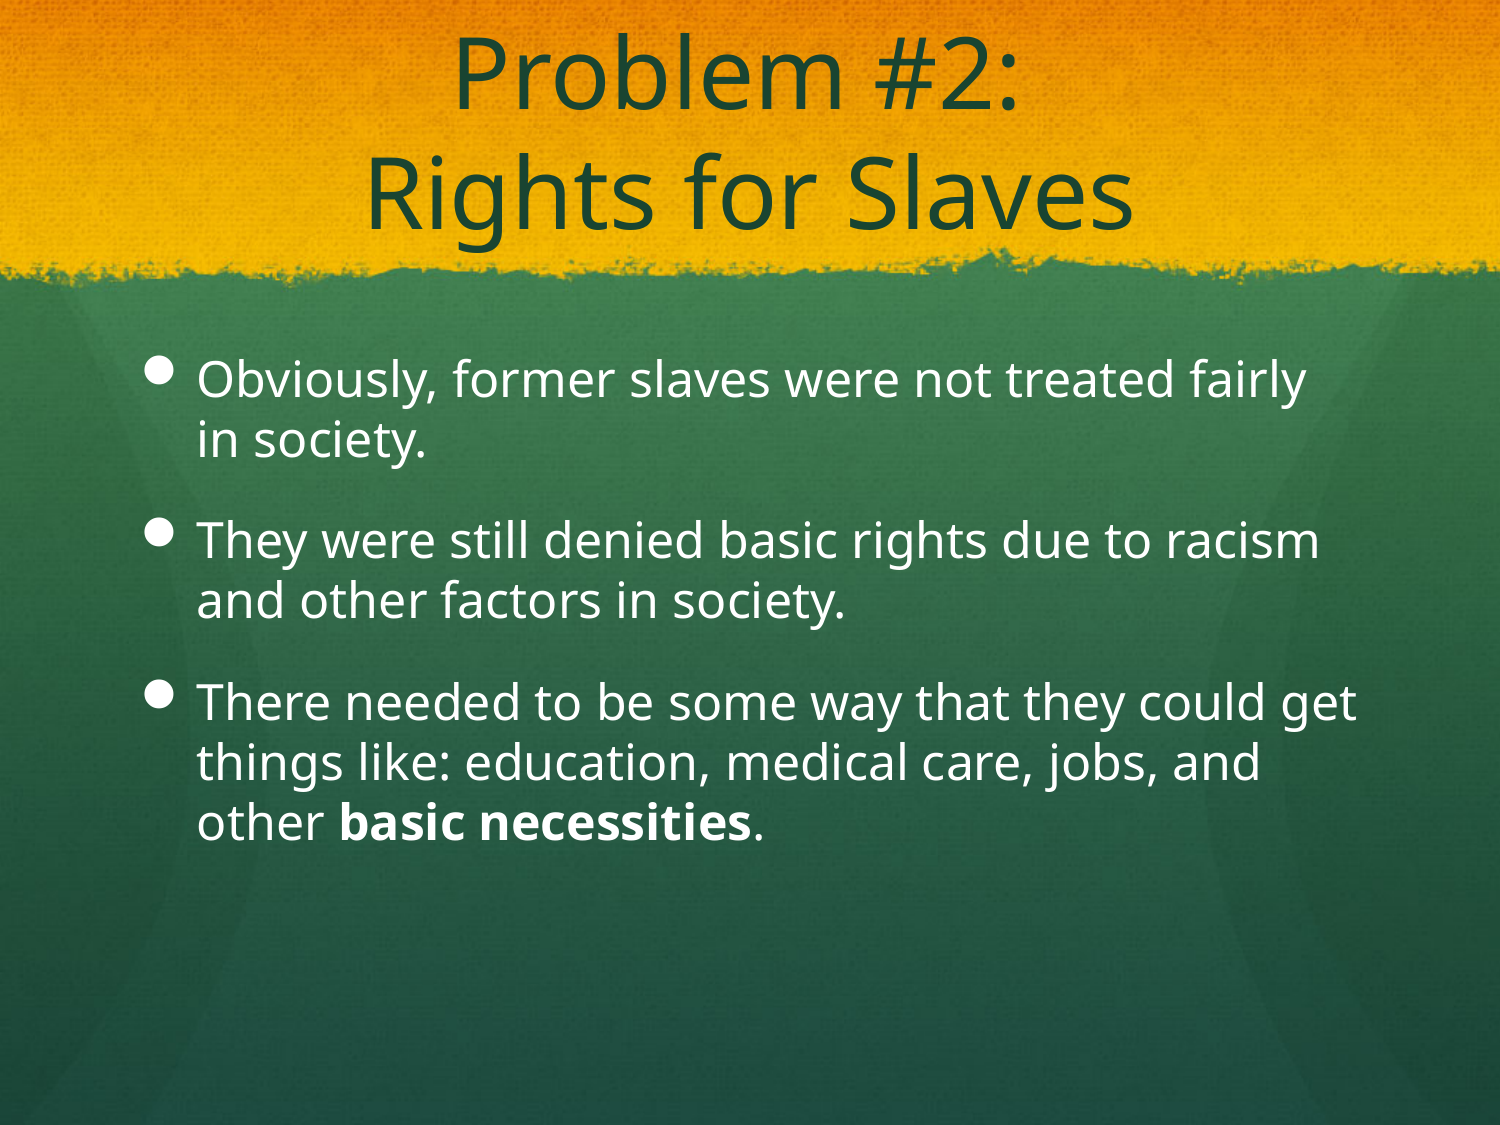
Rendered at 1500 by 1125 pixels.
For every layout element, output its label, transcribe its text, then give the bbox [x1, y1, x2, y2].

picture [0, 0, 1500, 1125]
list Obviously, former slaves were not treated fairly in society. They were still denied basic rights due to racism and other factors in society. There needed to be some way that they could get things like: education, medical care, jobs, and other basic necessities. [125, 339, 1375, 1026]
title Problem #2: Rights for Slaves [125, 13, 1375, 246]
